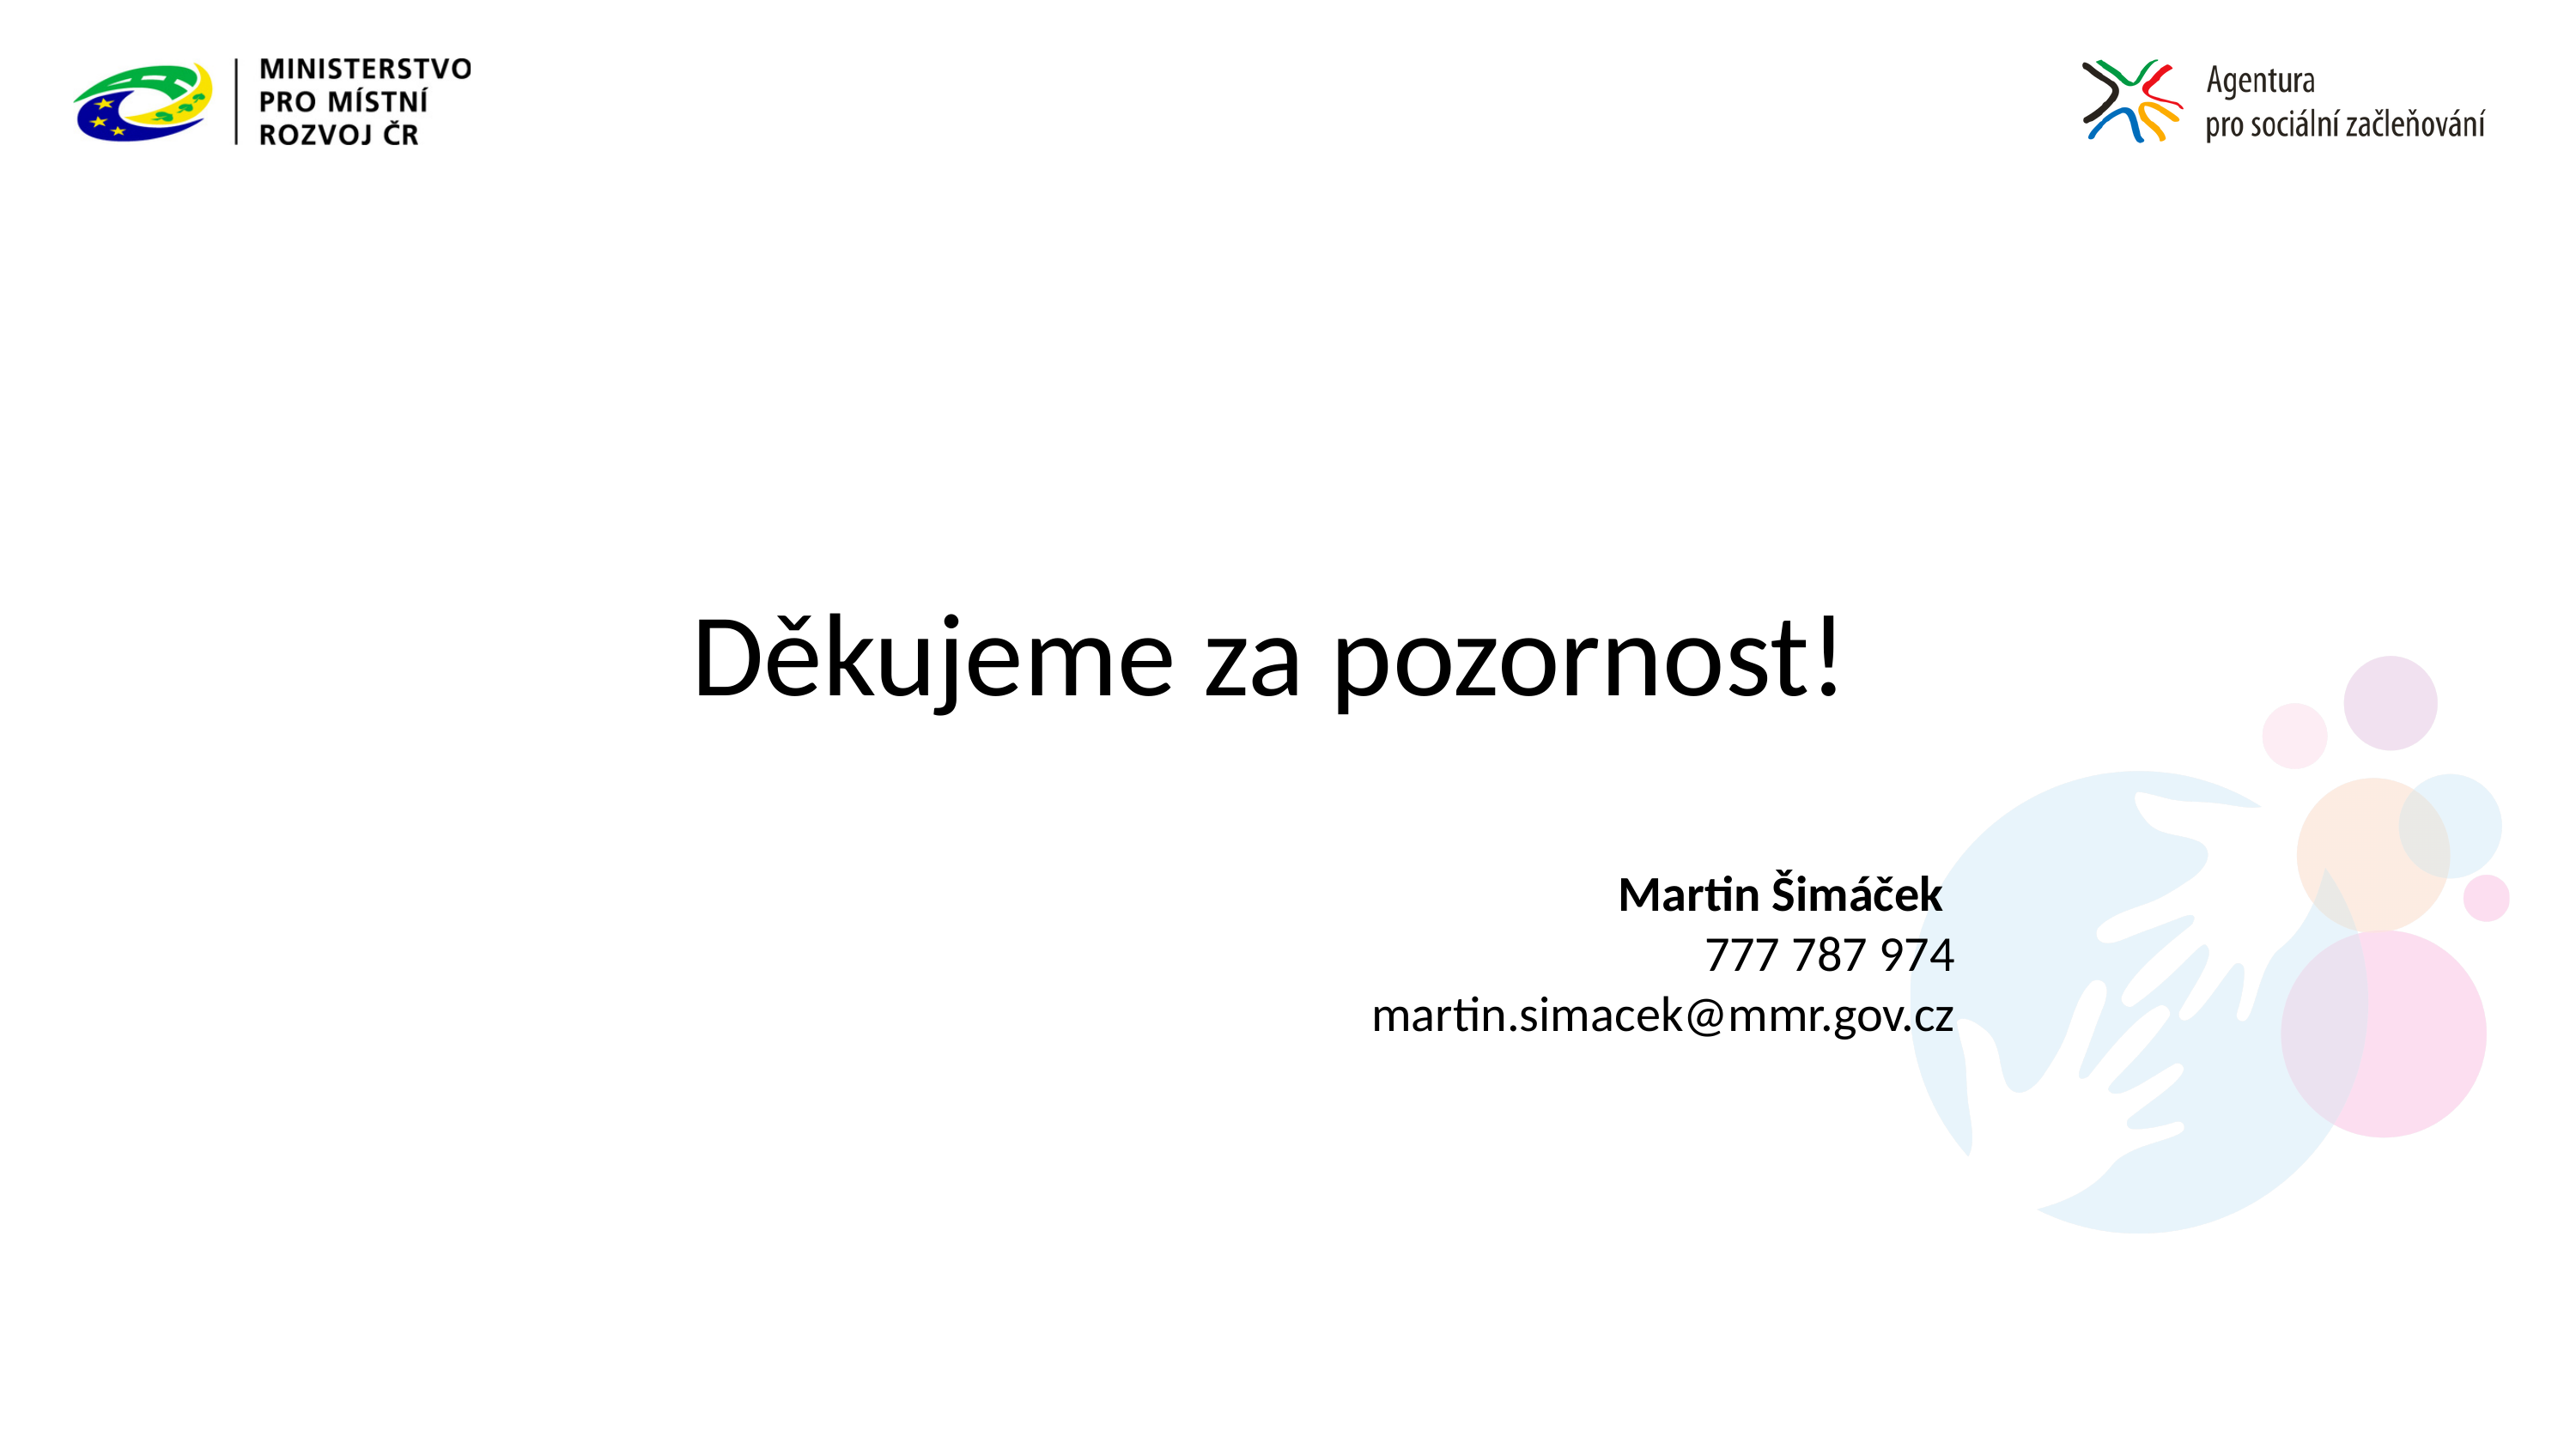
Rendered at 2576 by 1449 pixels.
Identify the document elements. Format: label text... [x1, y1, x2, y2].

text_box Děkujeme za pozornost! Martin Šimáček 777 787 974 martin.simacek@mmr.gov.cz [572, 571, 1968, 1048]
picture [2064, 41, 2503, 162]
picture [73, 58, 471, 145]
